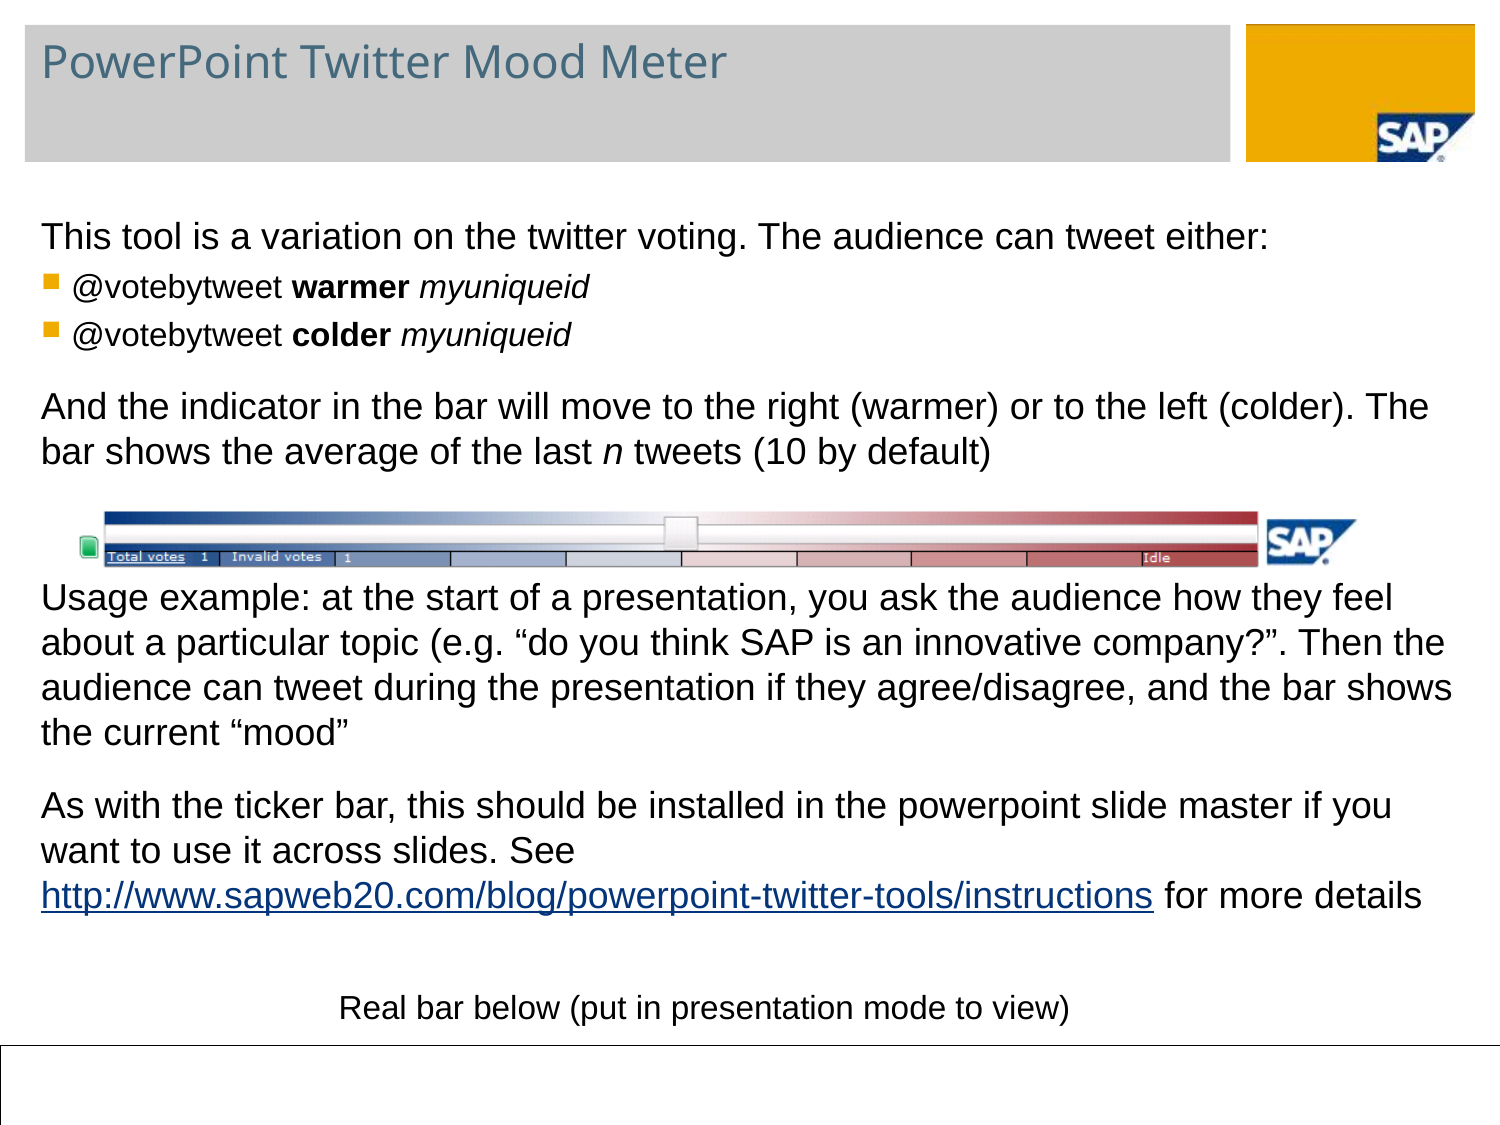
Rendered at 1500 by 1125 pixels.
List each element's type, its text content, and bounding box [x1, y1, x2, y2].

picture [1, 1046, 1500, 1125]
picture [1246, 24, 1475, 162]
list This tool is a variation on the twitter voting. The audience can tweet either: @votebytweet warmer myuniqueid @votebytweet colder myuniqueid And the indicator in the bar will move to the right (warmer) or to the left (colder). The bar shows the average of the last n tweets (10 by default) Usage example: at the start of a presentation, you ask the audience how they feel about a particular topic (e.g. “do you think SAP is an innovative company?”. Then the audience can tweet during the presentation if they agree/disagree, and the bar shows the current “mood” As with the ticker bar, this should be installed in the powerpoint slide master if you want to use it across slides. See http://www.sapweb20.com/blog/powerpoint-twitter-tools/instructions for more details [40, 212, 1460, 1004]
text_box Real bar below (put in presentation mode to view) [323, 979, 1087, 1034]
title PowerPoint Twitter Mood Meter [40, 33, 1218, 151]
picture [76, 504, 1359, 576]
